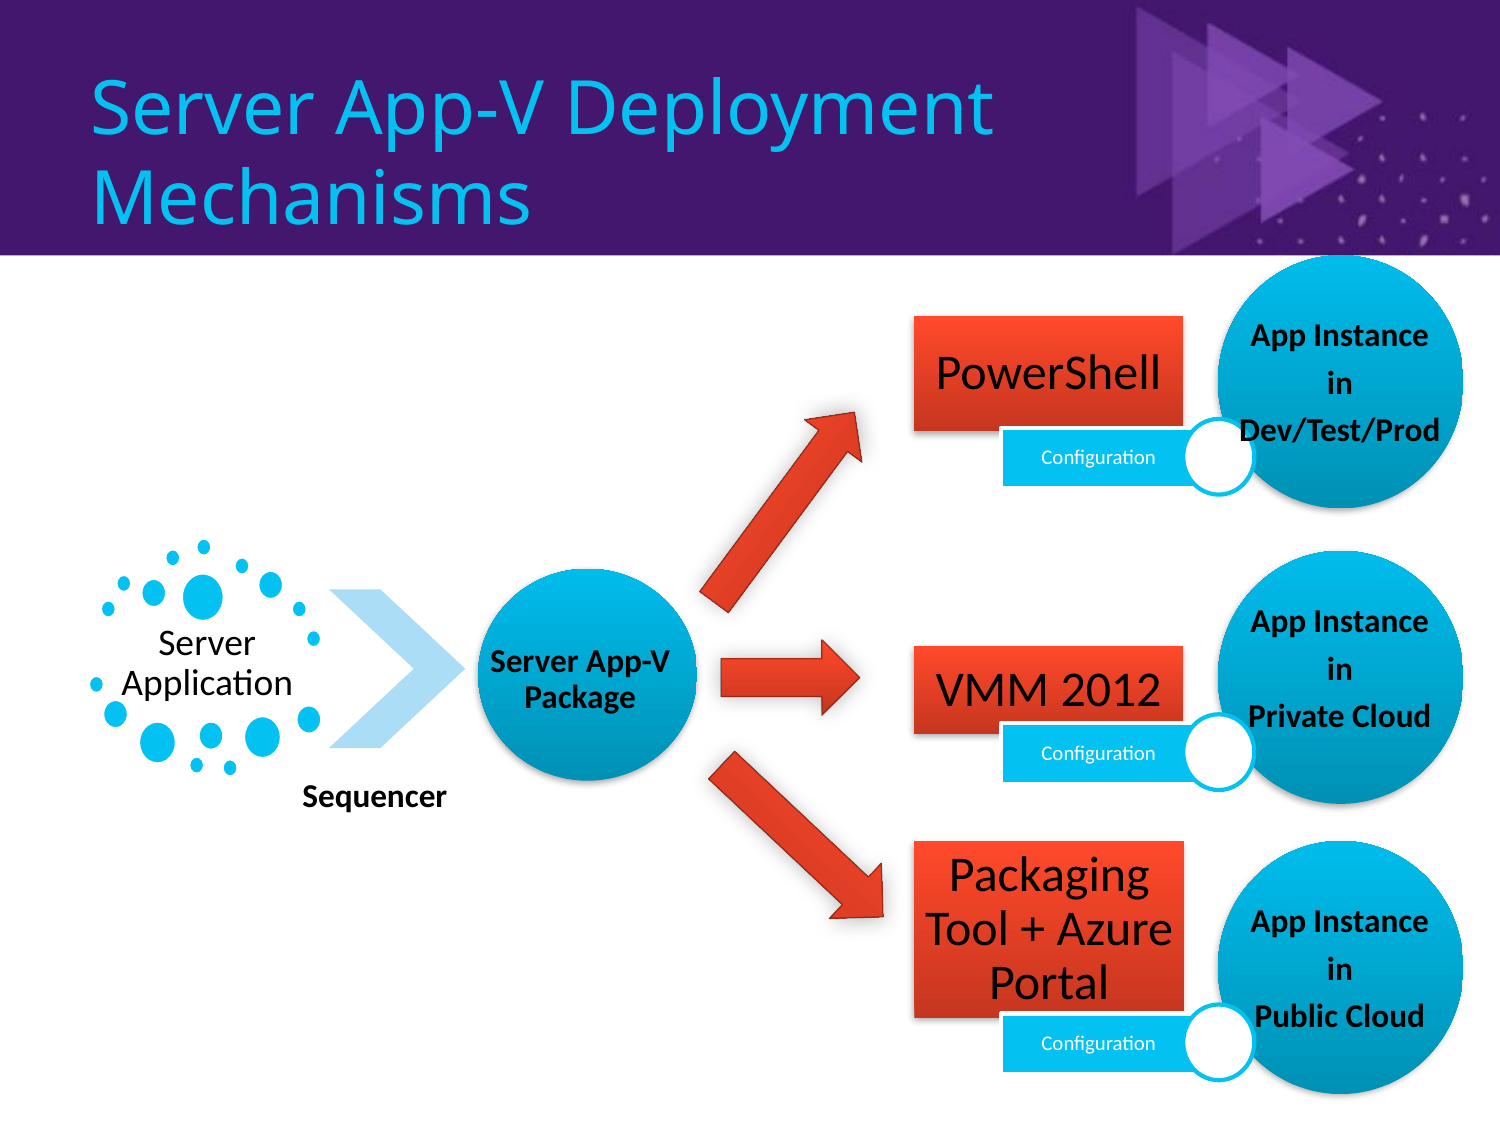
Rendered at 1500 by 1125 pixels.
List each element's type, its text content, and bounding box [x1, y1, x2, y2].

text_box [691, 255, 1483, 1095]
title Server App-V Deployment Mechanisms [75, 56, 1425, 244]
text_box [87, 537, 698, 854]
picture [0, 0, 1500, 255]
